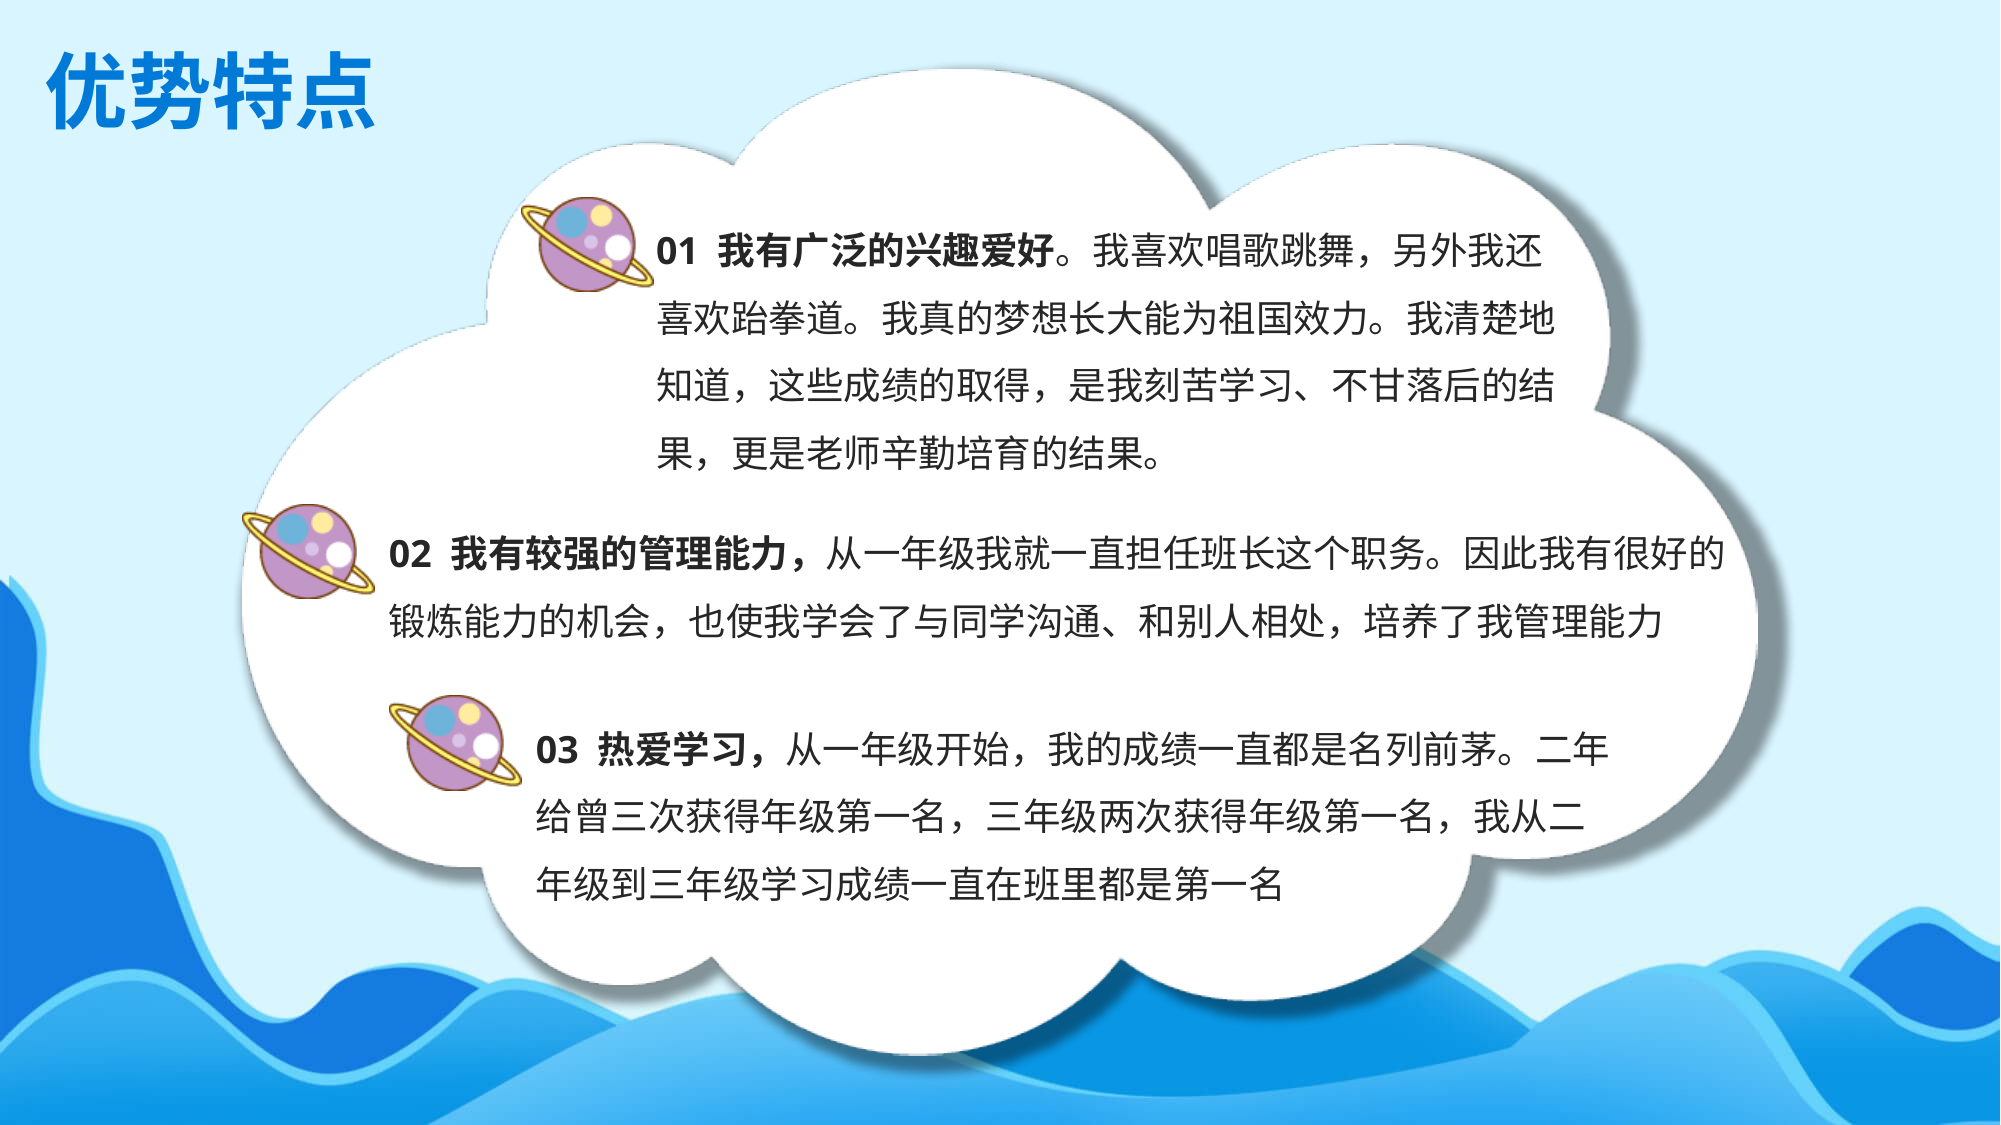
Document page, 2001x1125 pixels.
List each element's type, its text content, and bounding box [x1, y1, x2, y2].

picture [0, 0, 2000, 1125]
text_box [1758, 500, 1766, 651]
text_box 优势特点 [29, 32, 428, 147]
